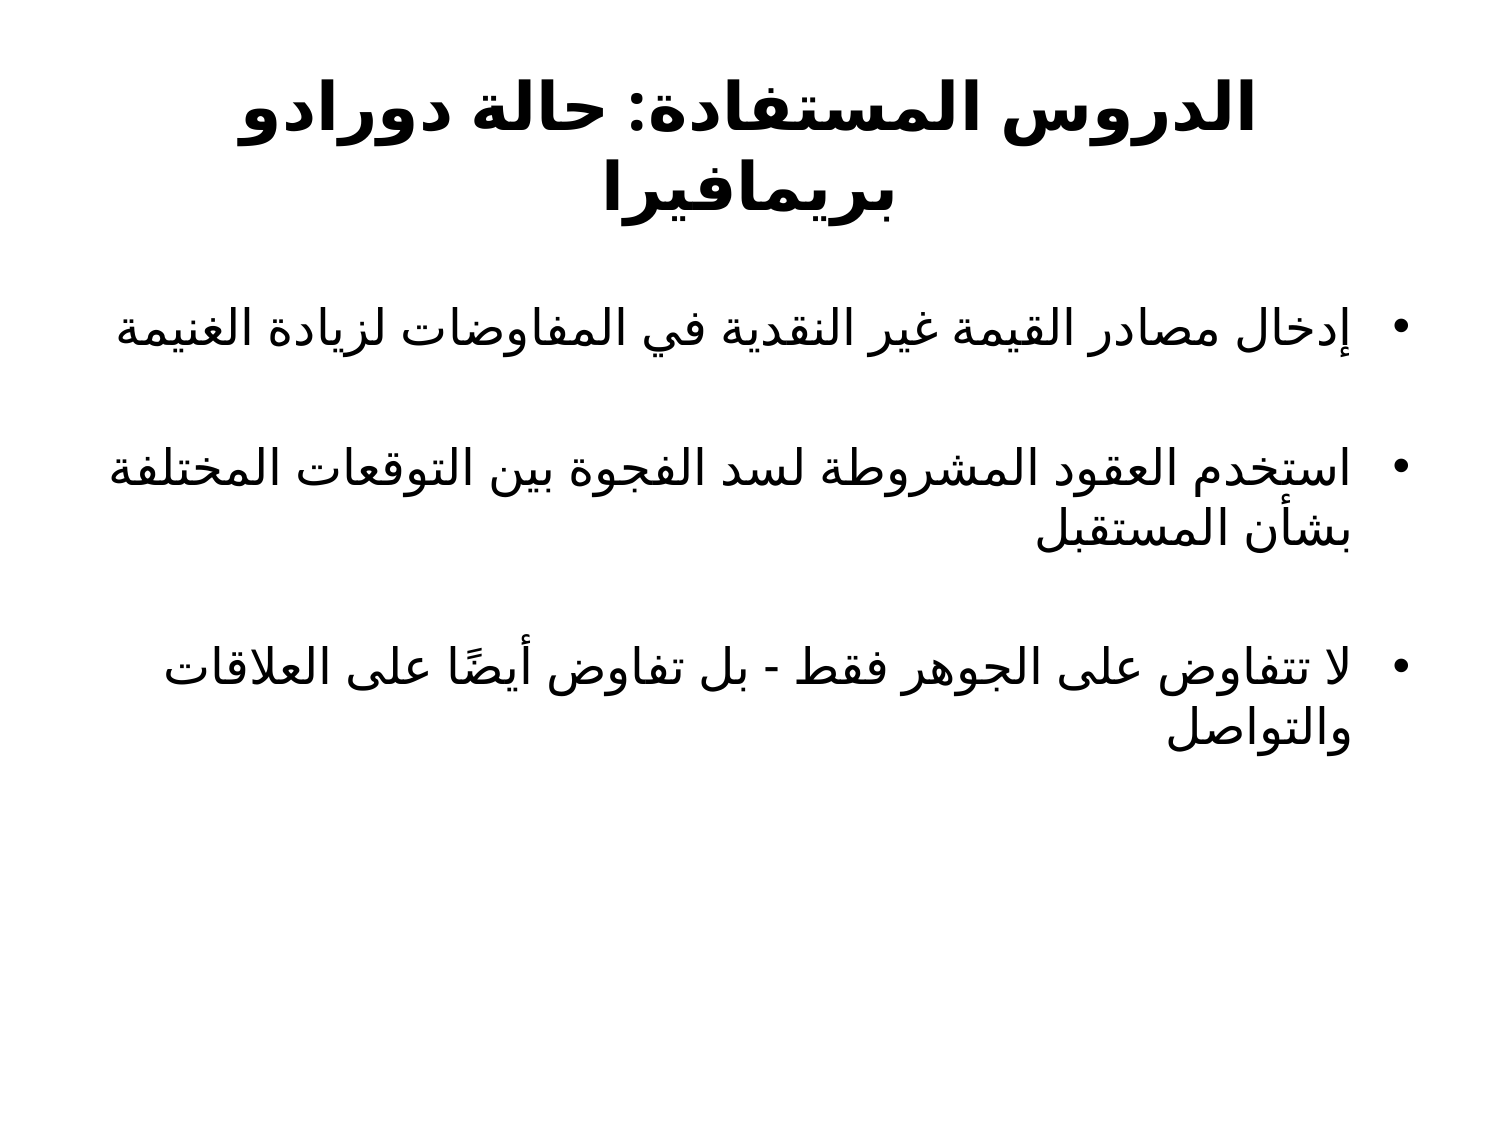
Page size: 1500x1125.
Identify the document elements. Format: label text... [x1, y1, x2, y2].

title الدروس المستفادة: حالة دورادو بريمافيرا [75, 50, 1425, 238]
list إدخال مصادر القيمة غير النقدية في المفاوضات لزيادة الغنيمة استخدم العقود المشروطة لسد الفجوة بين التوقعات المختلفة بشأن المستقبل لا تتفاوض على الجوهر فقط - بل تفاوض أيضًا على العلاقات والتواصل [75, 287, 1425, 1030]
